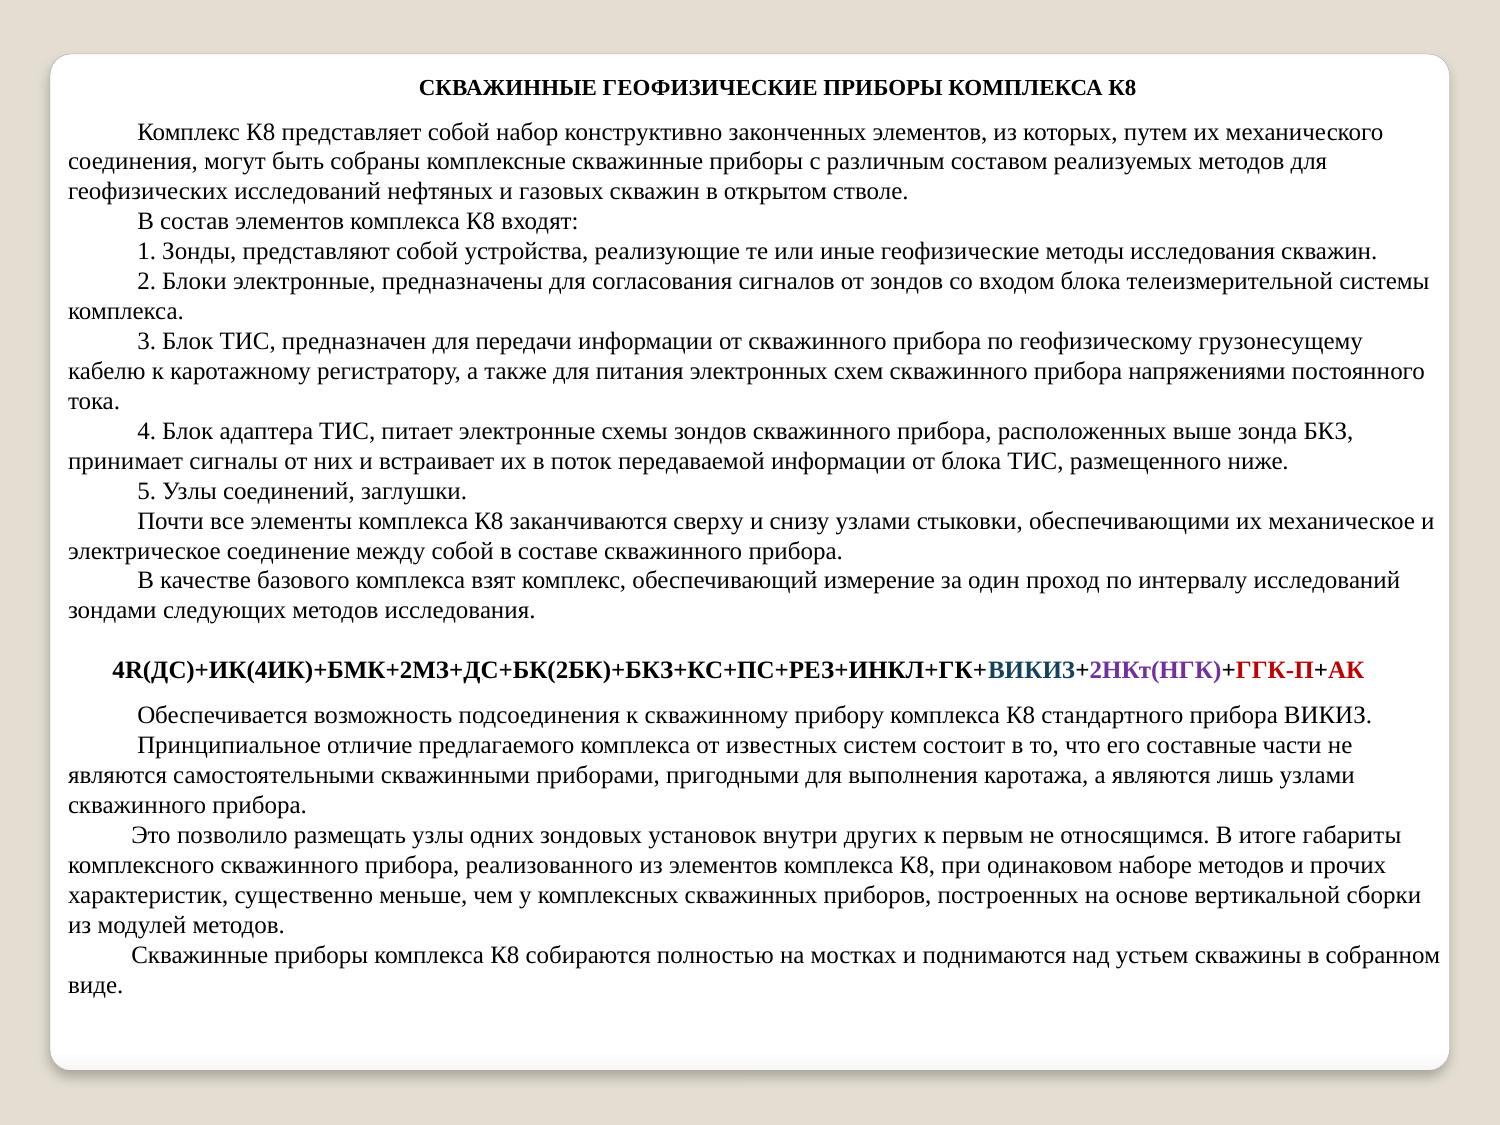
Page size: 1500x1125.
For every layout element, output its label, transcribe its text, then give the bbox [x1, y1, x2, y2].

text_box СКВАЖИННЫЕ ГЕОФИЗИЧЕСКИЕ ПРИБОРЫ КОМПЛЕКСА К8 Комплекс К8 представляет собой набор конструктивно законченных элементов, из которых, путем их механического соединения, могут быть собраны комплексные скважинные приборы с различным составом реализуемых методов для геофизических исследований нефтяных и газовых скважин в открытом стволе. В состав элементов комплекса К8 входят: 1. Зонды, представляют собой устройства, реализующие те или иные геофизические методы исследования скважин. 2. Блоки электронные, предназначены для согласования сигналов от зондов со входом блока телеизмерительной системы комплекса. 3. Блок ТИС, предназначен для передачи информации от скважинного прибора по геофизическому грузонесущему кабелю к каротажному регистратору, а также для питания электронных схем скважинного прибора напряжениями постоянного тока. 4. Блок адаптера ТИС, питает электронные схемы зондов скважинного прибора, расположенных выше зонда БКЗ, принимает сигналы от них и встраивает их в поток передаваемой информации от блока ТИС, размещенного ниже. 5. Узлы соединений, заглушки. Почти все элементы комплекса К8 заканчиваются сверху и снизу узлами стыковки, обеспечивающими их механическое и электрическое соединение между собой в составе скважинного прибора. В качестве базового комплекса взят комплекс, обеспечивающий измерение за один проход по интервалу исследований зондами следующих методов исследования. 4R(ДС)+ИК(4ИК)+БМК+2МЗ+ДС+БК(2БК)+БКЗ+КС+ПС+РЕЗ+ИНКЛ+ГК+ВИКИЗ+2НКт(НГК)+ГГК-П+АК Обеспечивается возможность подсоединения к скважинному прибору комплекса К8 стандартного прибора ВИКИЗ. Принципиальное отличие предлагаемого комплекса от известных систем состоит в то, что его составные части не являются самостоятельными скважинными приборами, пригодными для выполнения каротажа, а являются лишь узлами скважинного прибора. Это позволило размещать узлы одних зондовых установок внутри других к первым не относящимся. В итоге габариты комплексного скважинного прибора, реализованного из элементов комплекса К8, при одинаковом наборе методов и прочих характеристик, существенно меньше, чем у комплексных скважинных приборов, построенных на основе вертикальной сборки из модулей методов. Скважинные приборы комплекса К8 собираются полностью на мостках и поднимаются над устьем скважины в собранном виде. [53, 37, 1459, 1066]
